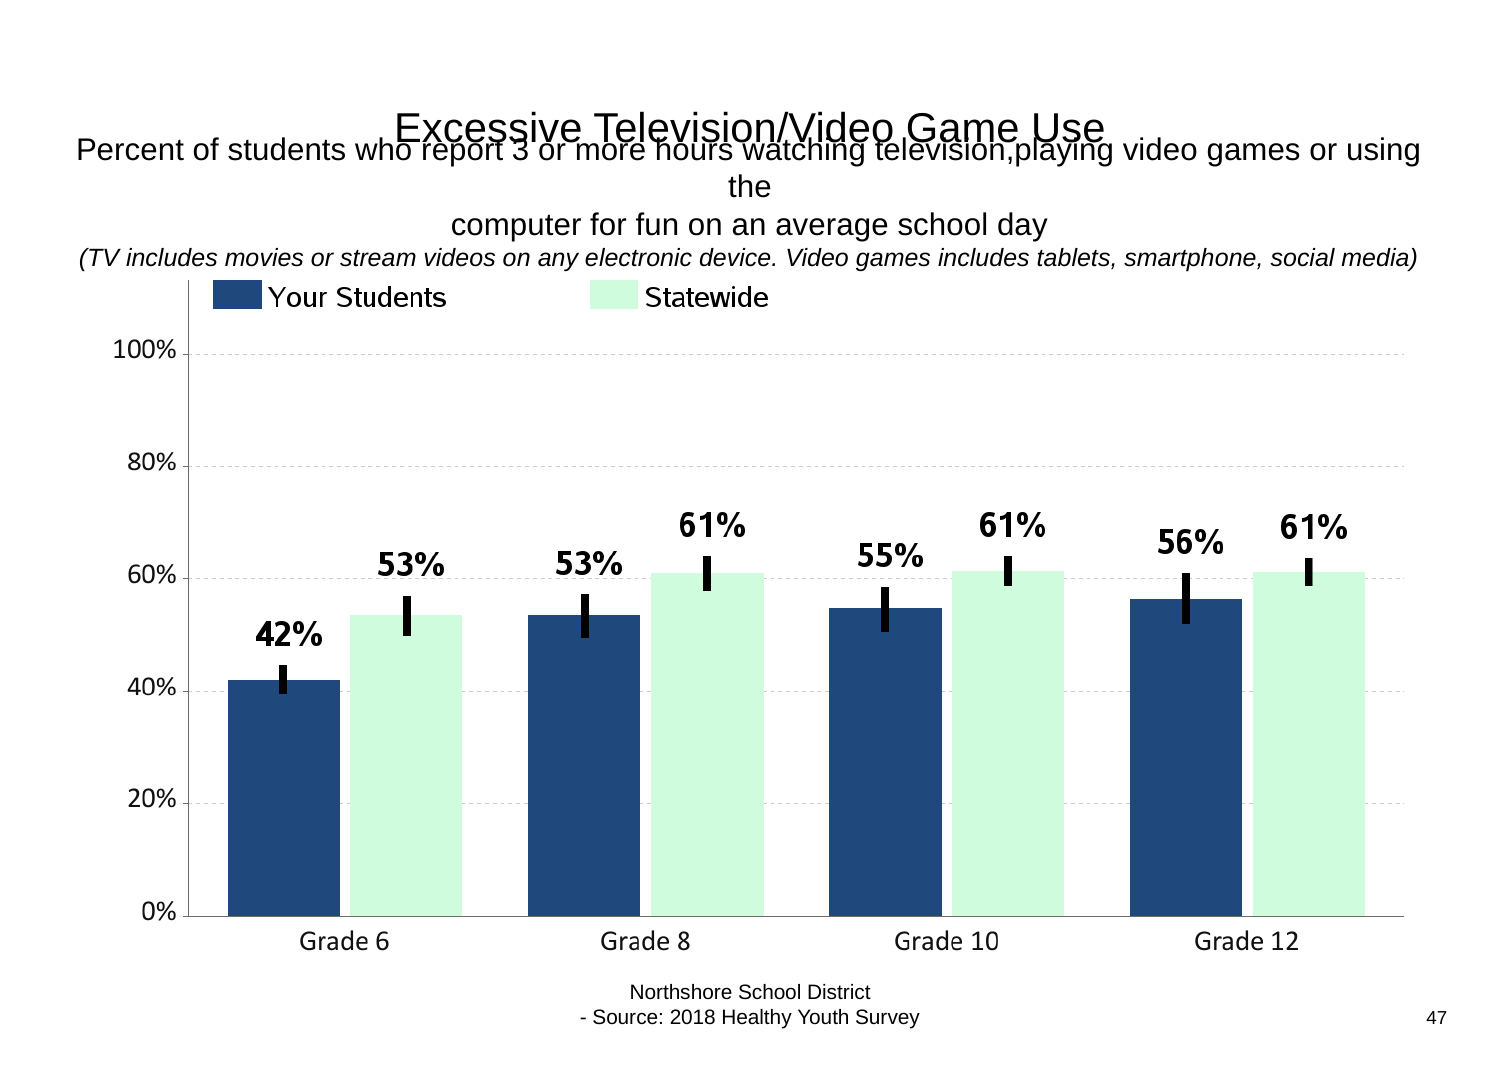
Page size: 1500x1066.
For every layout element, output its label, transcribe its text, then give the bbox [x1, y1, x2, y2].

footer Northshore School District - Source: 2018 Healthy Youth Survey [393, 979, 1107, 1028]
title Excessive Television/Video Game Use [37, 101, 1463, 149]
slide_number 47 [1106, 1005, 1463, 1028]
picture [53, 280, 1447, 970]
title [37, 250, 1463, 270]
title Percent of students who report 3 or more hours watching television,playing video games or using the computer for fun on an average school day (TV includes movies or stream videos on any electronic device. Video games includes tablets, smartphone, social media) [37, 149, 1463, 250]
